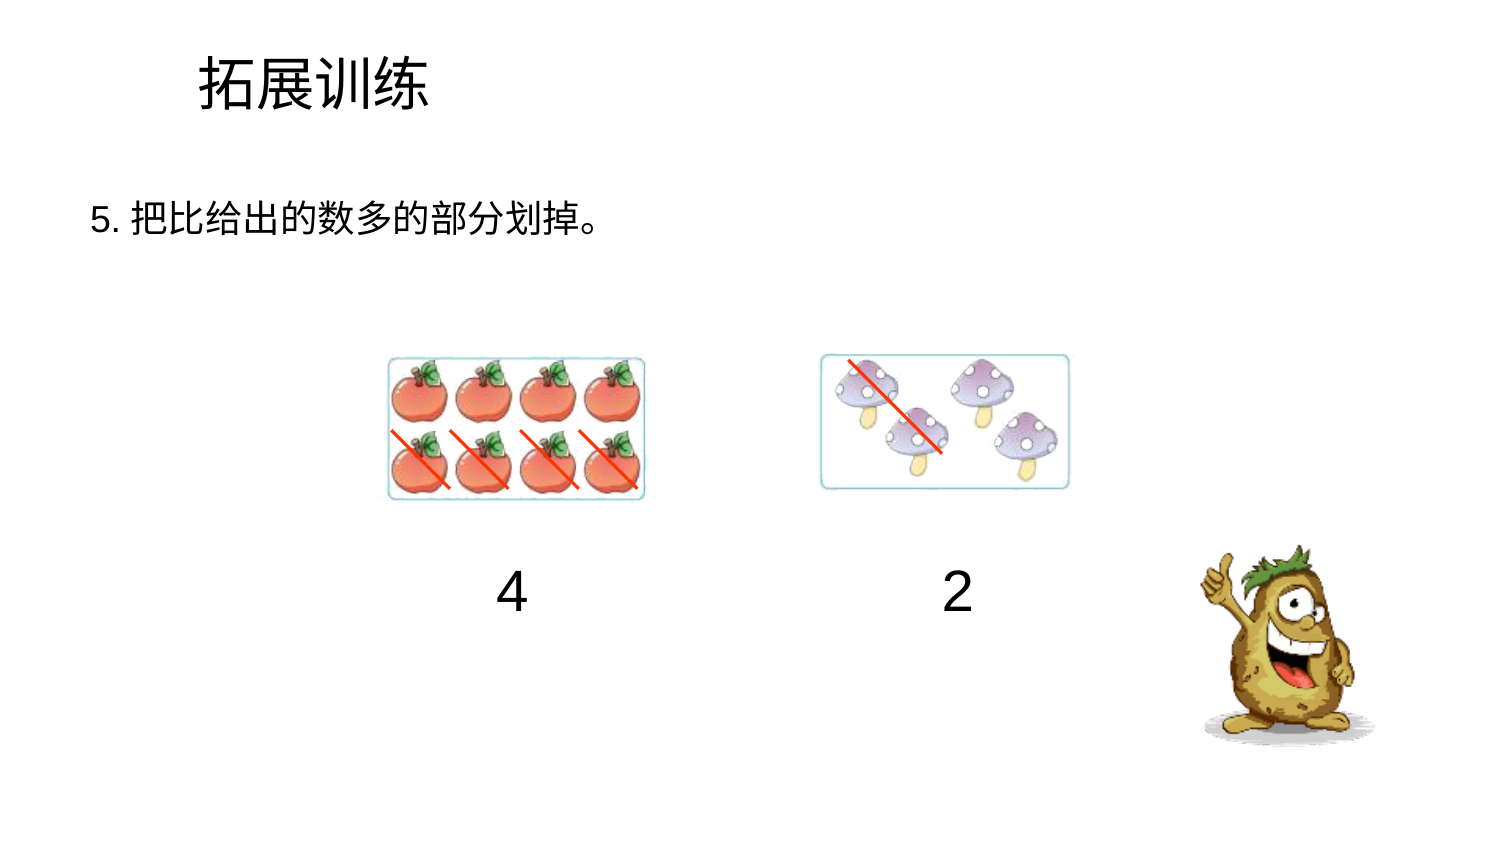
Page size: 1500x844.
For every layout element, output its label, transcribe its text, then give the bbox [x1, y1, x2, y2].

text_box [449, 430, 509, 489]
text_box 5.把比给出的数多的部分划掉。 [78, 166, 924, 246]
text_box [391, 430, 449, 489]
picture [1193, 544, 1383, 753]
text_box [848, 359, 943, 454]
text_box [520, 430, 578, 489]
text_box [578, 430, 638, 489]
text_box 2 [930, 512, 996, 629]
picture [813, 348, 1074, 496]
text_box 拓展训练 [186, 49, 816, 102]
picture [379, 348, 655, 508]
text_box 4 [485, 512, 550, 629]
